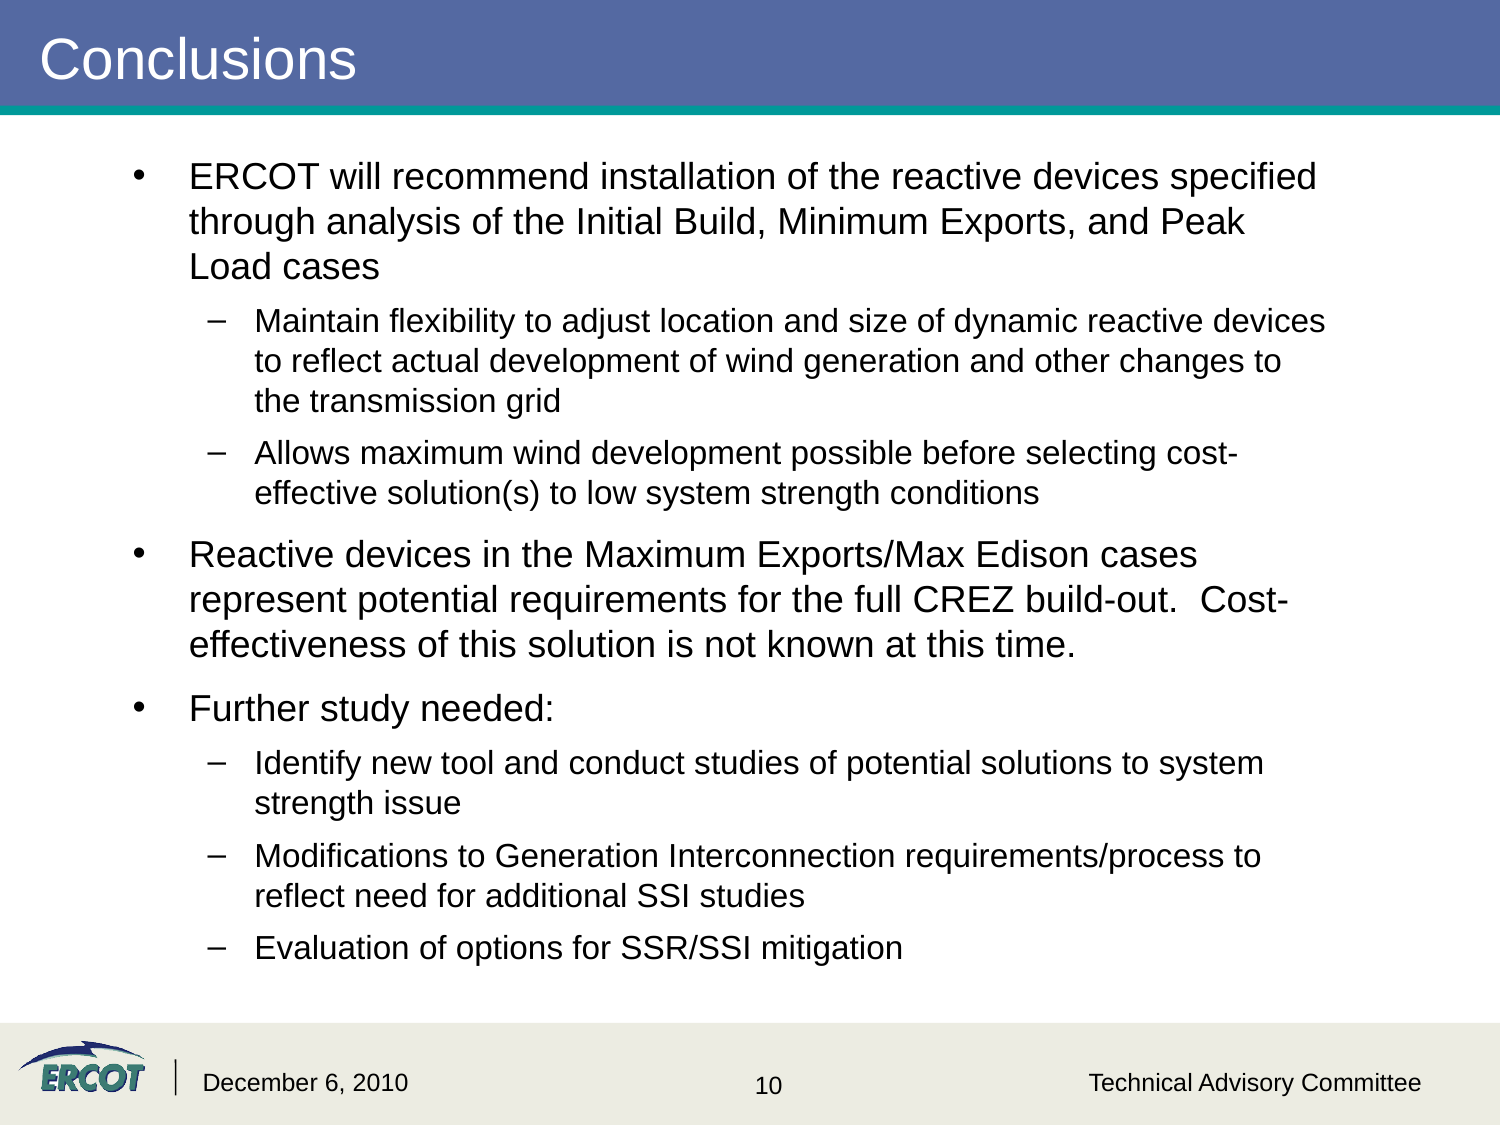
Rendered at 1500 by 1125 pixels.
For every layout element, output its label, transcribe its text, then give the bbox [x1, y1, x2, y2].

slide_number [187, 1059, 538, 1125]
title Conclusions [24, 0, 1451, 113]
text_box ERCOT will recommend installation of the reactive devices specified through analysis of the Initial Build, Minimum Exports, and Peak Load cases Maintain flexibility to adjust location and size of dynamic reactive devices to reflect actual development of wind generation and other changes to the transmission grid Allows maximum wind development possible before selecting cost-effective solution(s) to low system strength conditions Reactive devices in the Maximum Exports/Max Edison cases represent potential requirements for the full CREZ build-out. Cost-effectiveness of this solution is not known at this time. Further study needed: Identify new tool and conduct studies of potential solutions to system strength issue Modifications to Generation Interconnection requirements/process to reflect need for additional SSI studies Evaluation of options for SSR/SSI mitigation [117, 144, 1347, 974]
footer Technical Advisory Committee [1024, 1059, 1438, 1125]
picture [10, 1031, 151, 1111]
